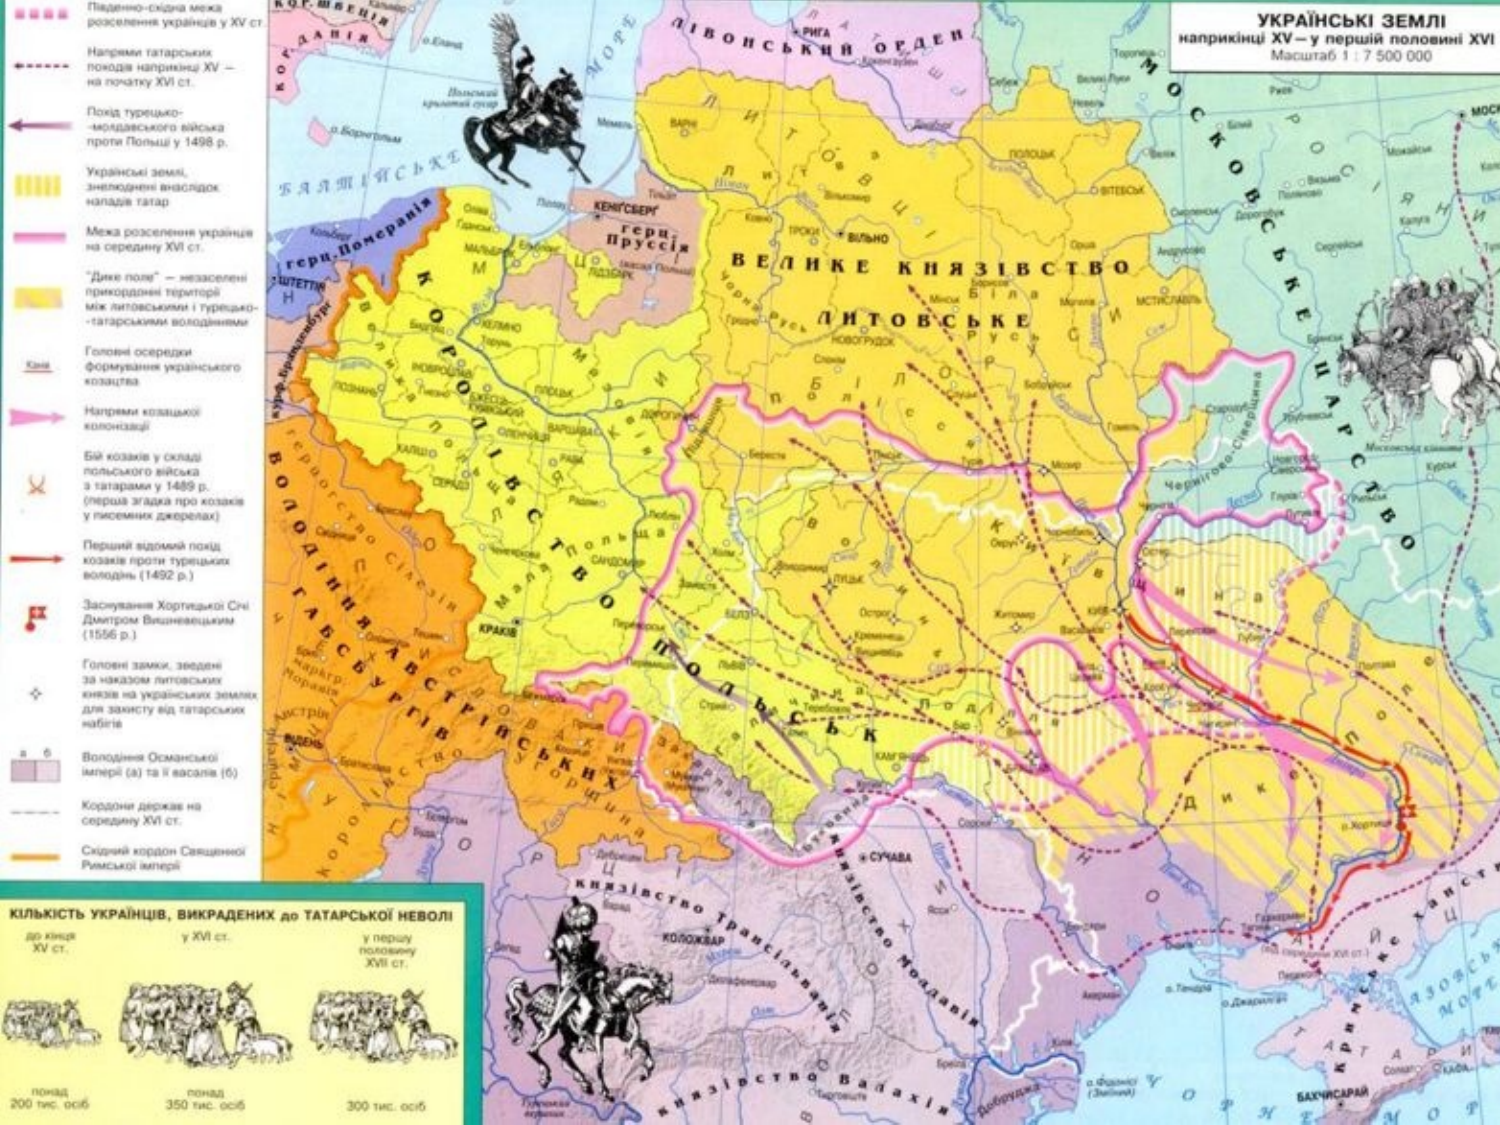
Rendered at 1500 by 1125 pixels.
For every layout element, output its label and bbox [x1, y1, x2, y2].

list [0, 0, 1500, 1125]
